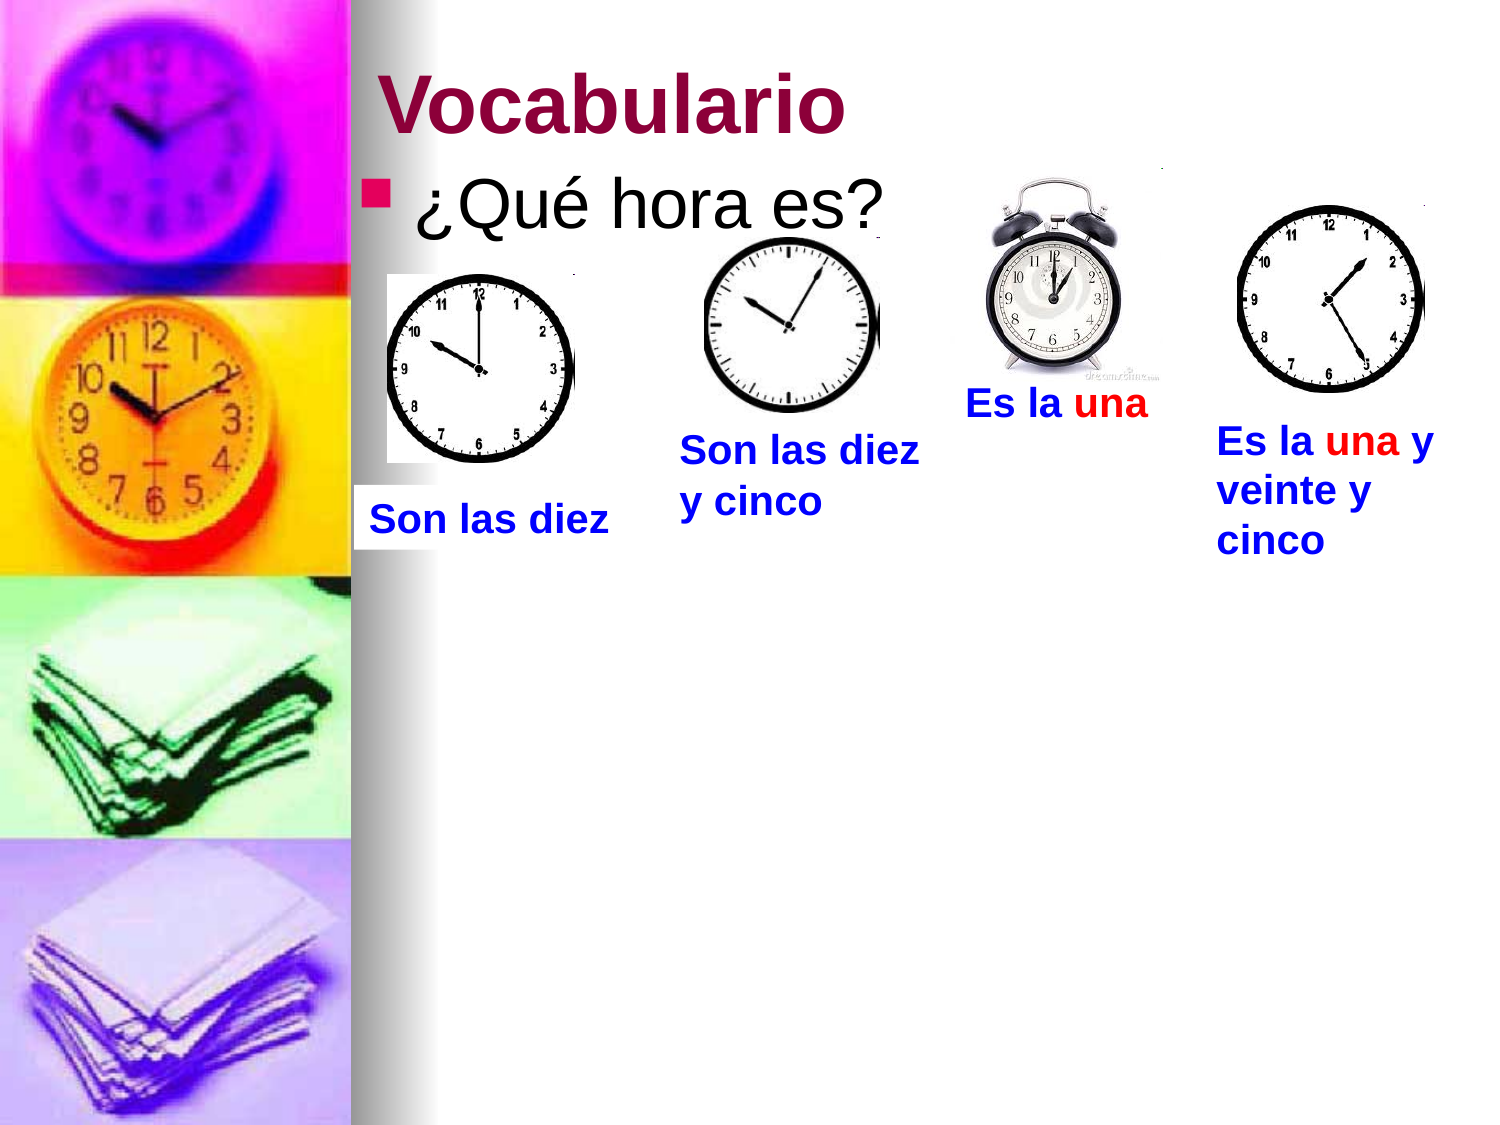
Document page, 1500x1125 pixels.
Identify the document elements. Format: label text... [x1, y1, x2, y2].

text_box Son las diez [354, 484, 625, 550]
picture [949, 168, 1163, 382]
text_box Es la una y veinte y cinco [1201, 405, 1461, 571]
picture [387, 274, 576, 463]
text_box Son las diez y cinco [664, 415, 936, 531]
list ¿Qué hora es? [342, 149, 1390, 825]
picture [1237, 204, 1426, 393]
picture [0, 0, 351, 1125]
picture [703, 237, 880, 413]
text_box Es la una [950, 388, 1163, 434]
title Vocabulario [362, 0, 1413, 200]
